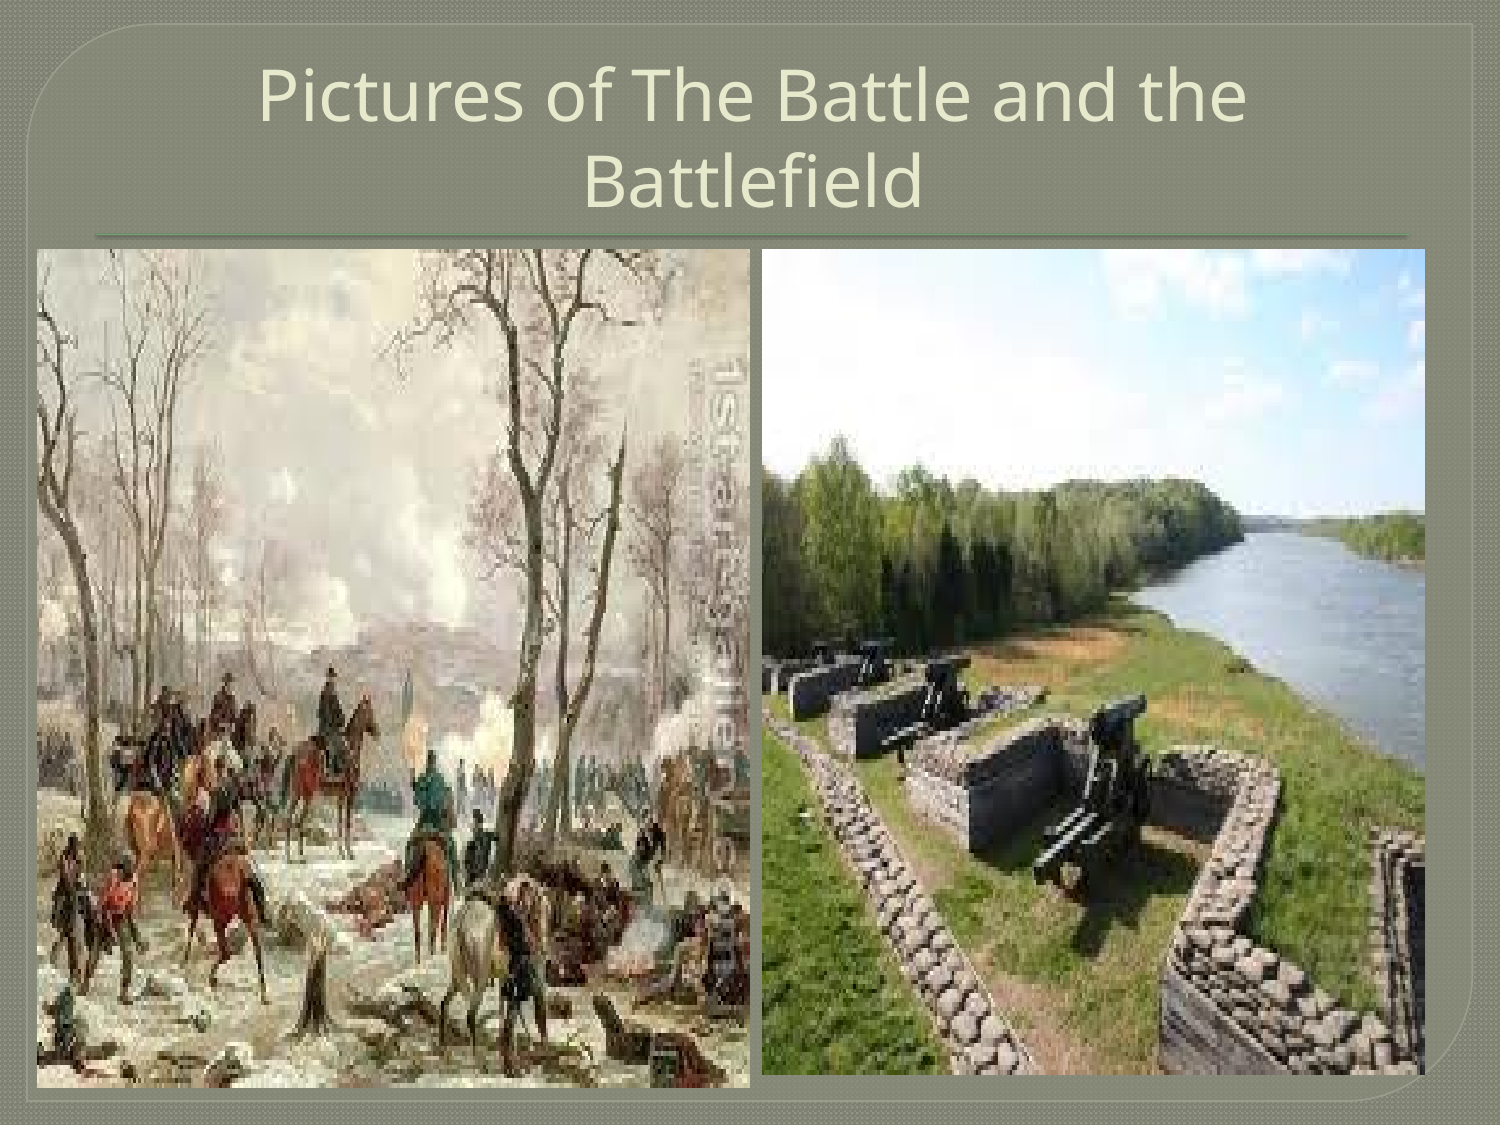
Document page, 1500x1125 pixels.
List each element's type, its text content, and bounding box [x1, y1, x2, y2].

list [762, 249, 1426, 1076]
title Pictures of The Battle and the Battlefield [75, 41, 1425, 230]
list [37, 249, 751, 1088]
